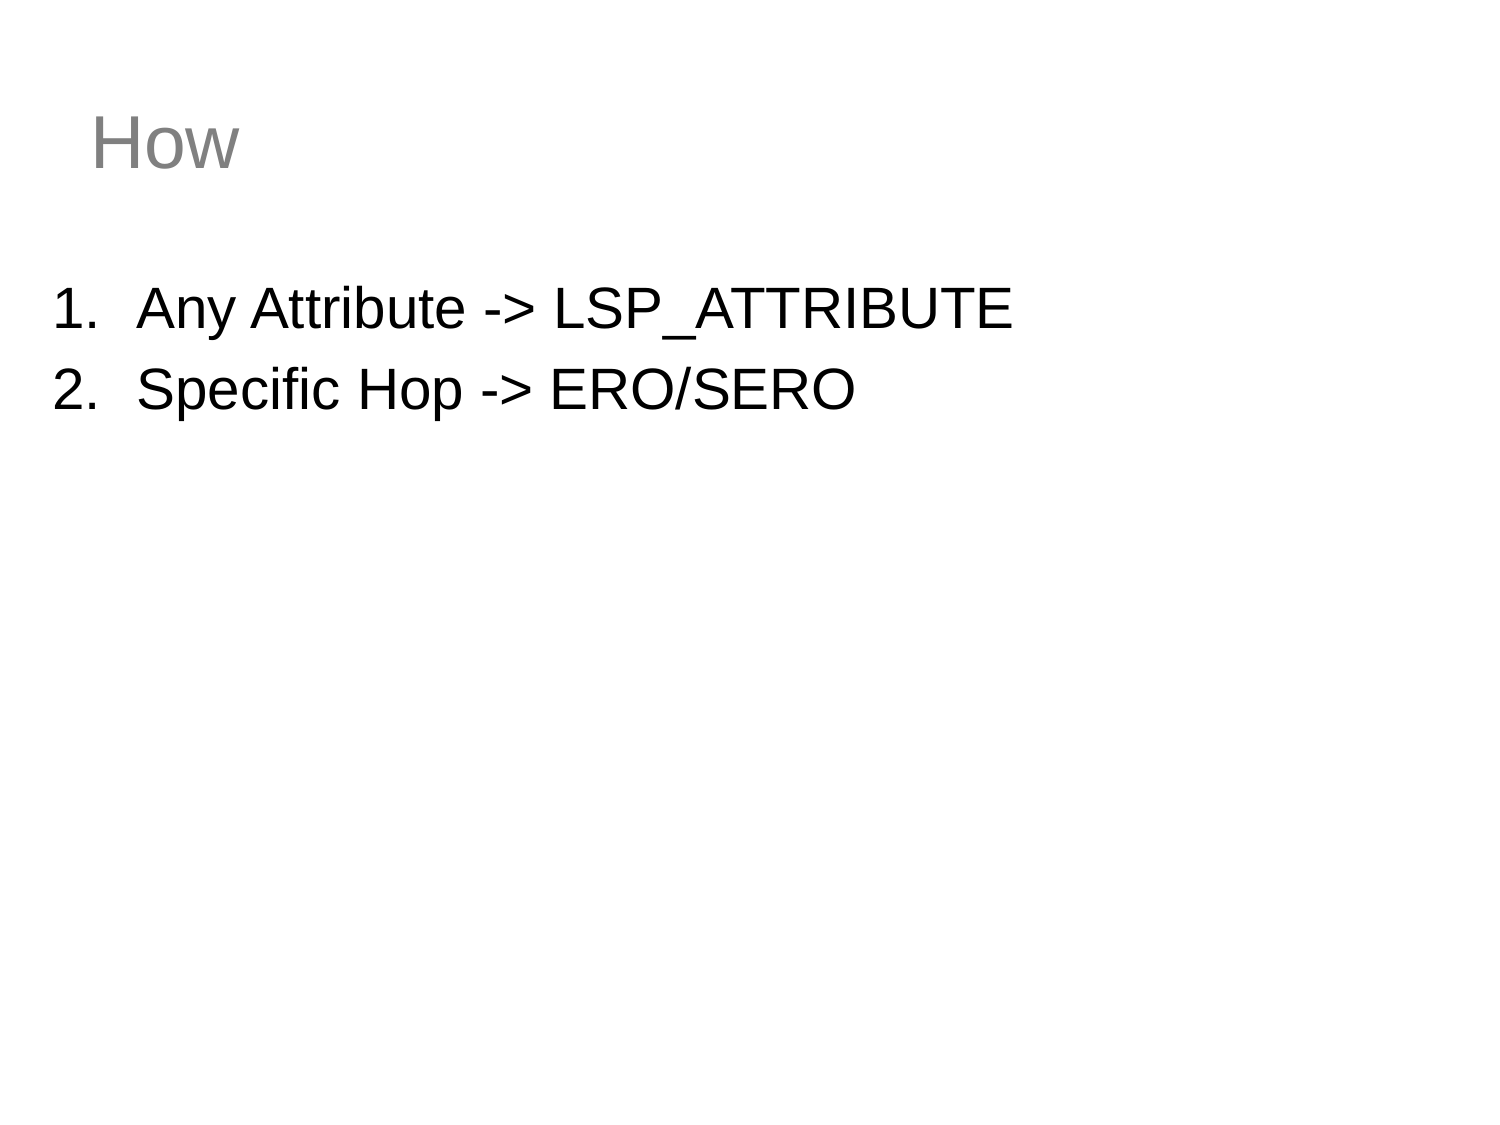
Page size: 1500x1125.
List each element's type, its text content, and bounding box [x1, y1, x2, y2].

text_box Any Attribute -> LSP_ATTRIBUTE Specific Hop -> ERO/SERO [37, 262, 1388, 1005]
text_box [37, 224, 1450, 1050]
title How [74, 44, 1426, 224]
